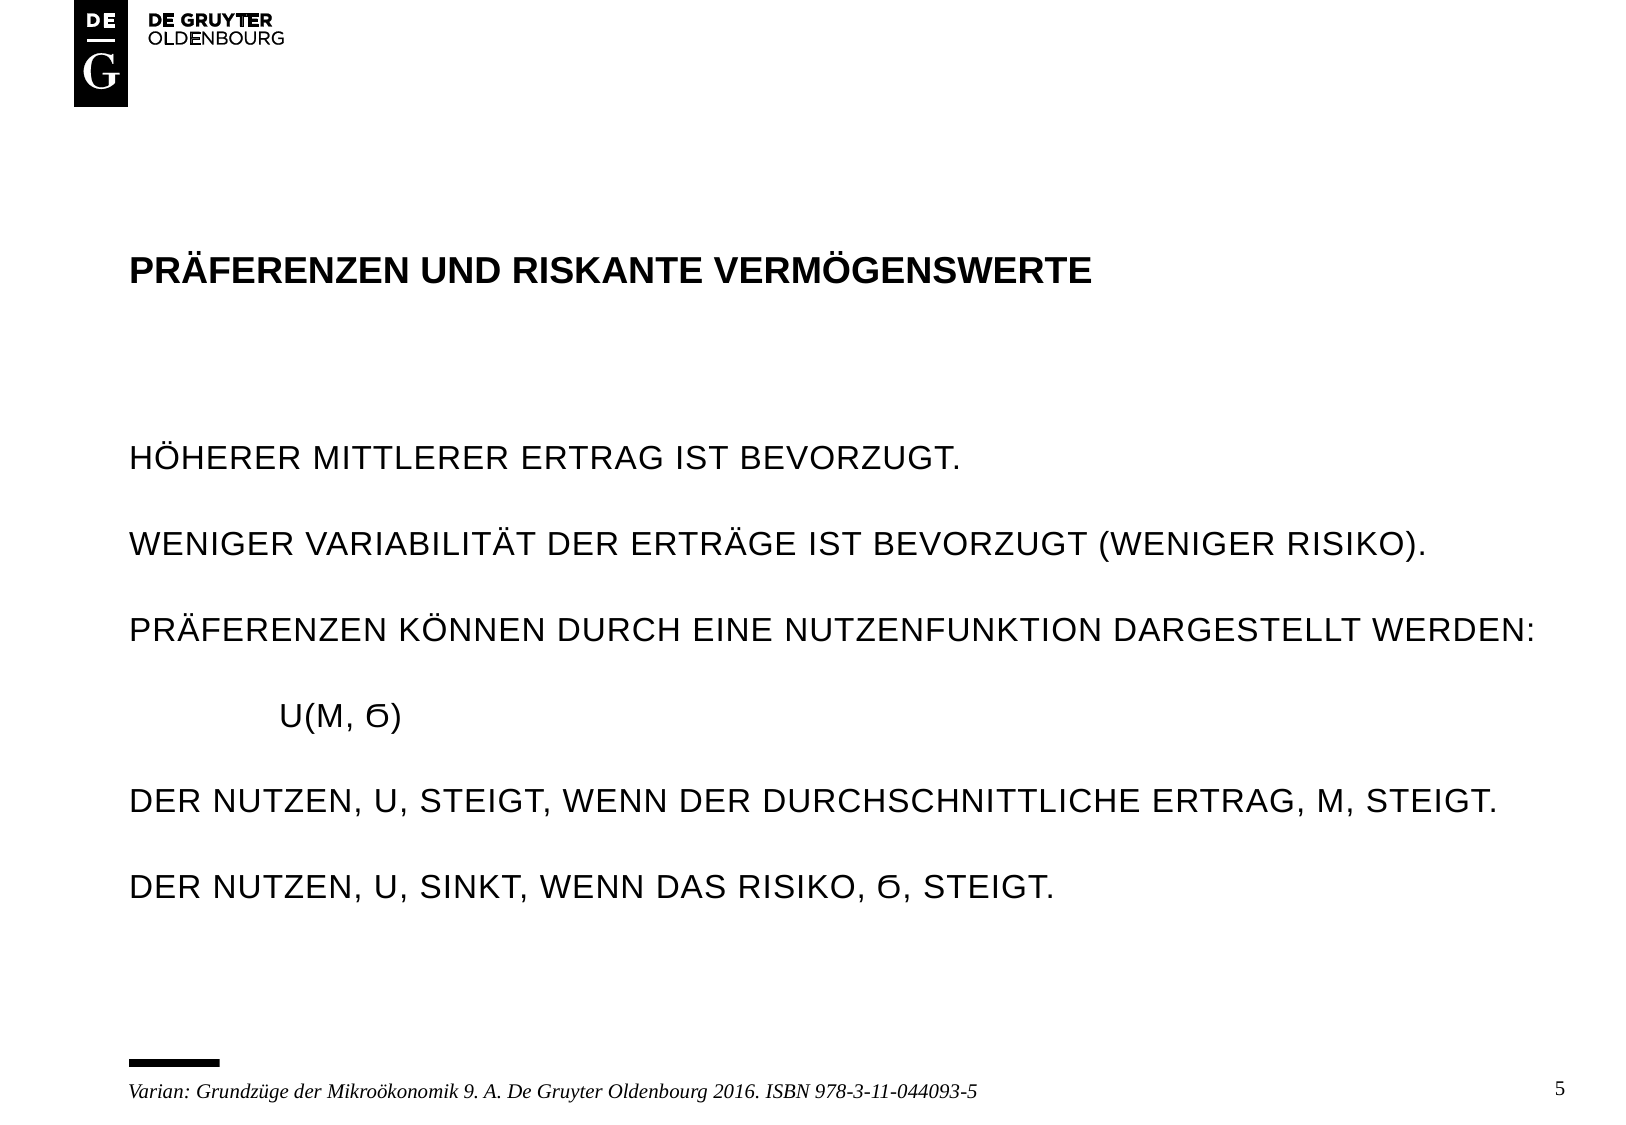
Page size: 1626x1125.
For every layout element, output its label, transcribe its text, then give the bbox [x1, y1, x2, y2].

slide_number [128, 1077, 1539, 1108]
slide_number 5 [1554, 1074, 1614, 1104]
list Höherer mittlerer ertrag ist bevorzugt. Weniger variabilität der erträge ist bevorzugt (weniger risiko). Präferenzen können durch eine nutzenfunktion dargestellt werden: U(µ, ϭ) Der nutzen, U, steigt, wenn der durchschnittliche ertrag, µ, steigt. Der nutzen, U, sinkt, wenn das risiko, ϭ, steigt. [129, 355, 1556, 1018]
title Präferenzen und riskante vermögenswerte [129, 245, 1556, 328]
